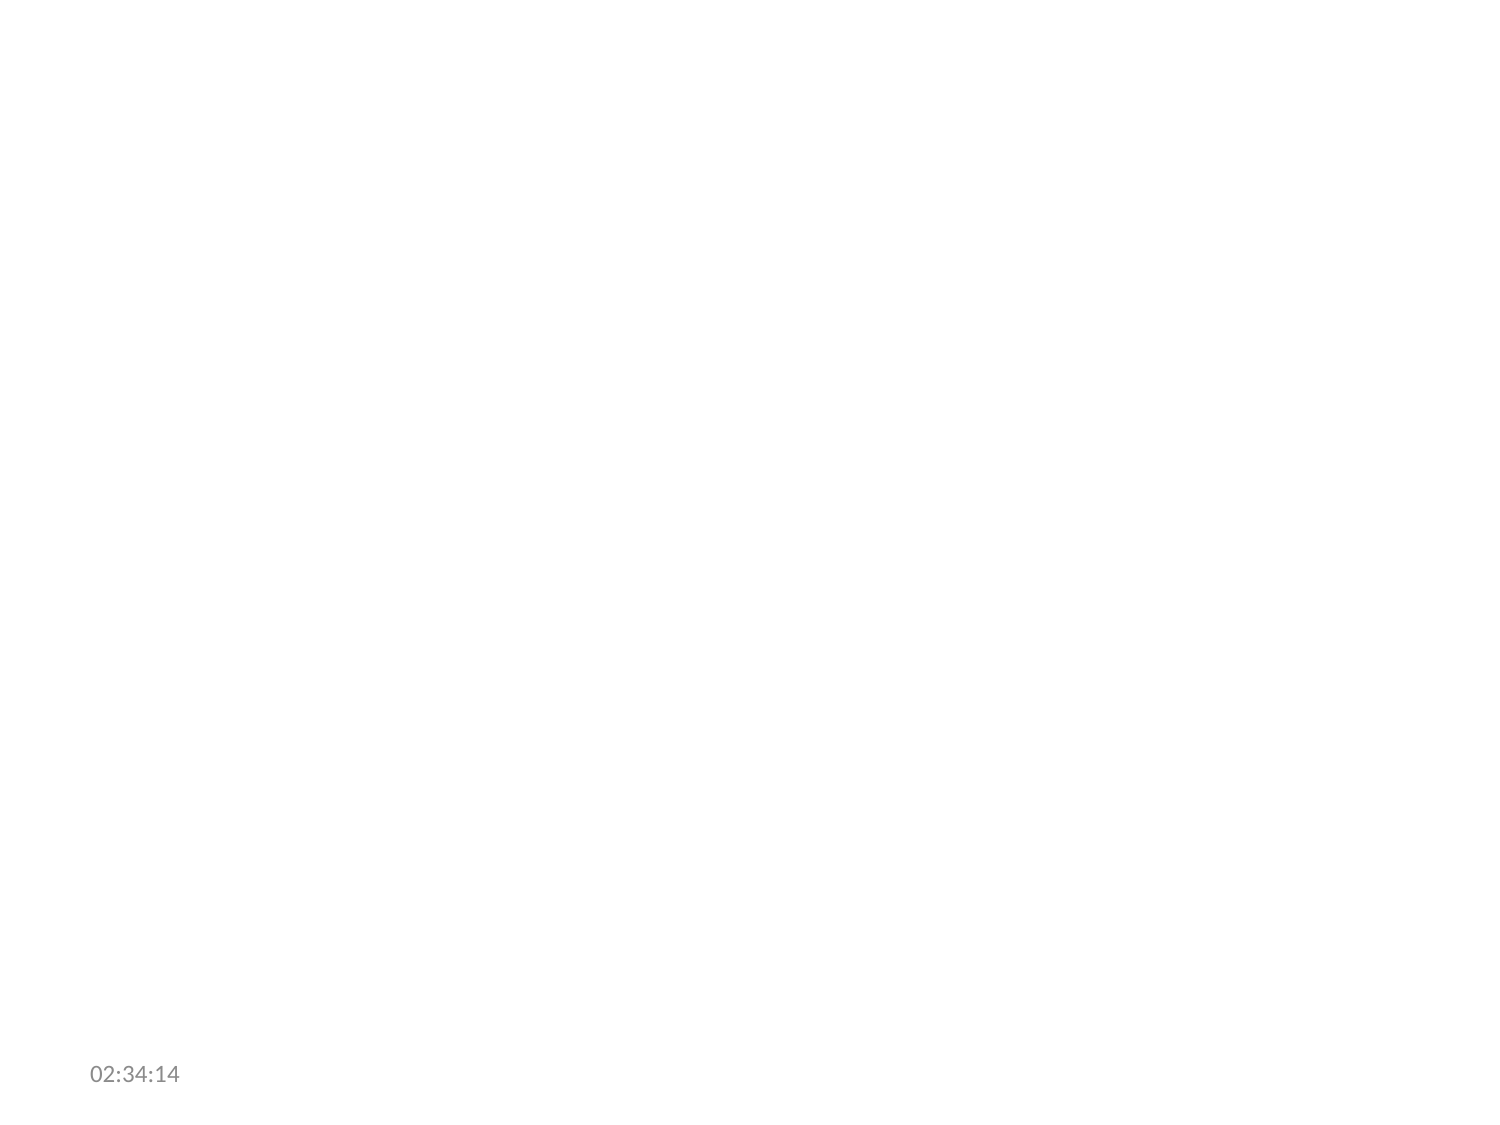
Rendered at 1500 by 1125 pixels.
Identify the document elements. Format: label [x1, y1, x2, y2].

slide_number [75, 1042, 425, 1103]
